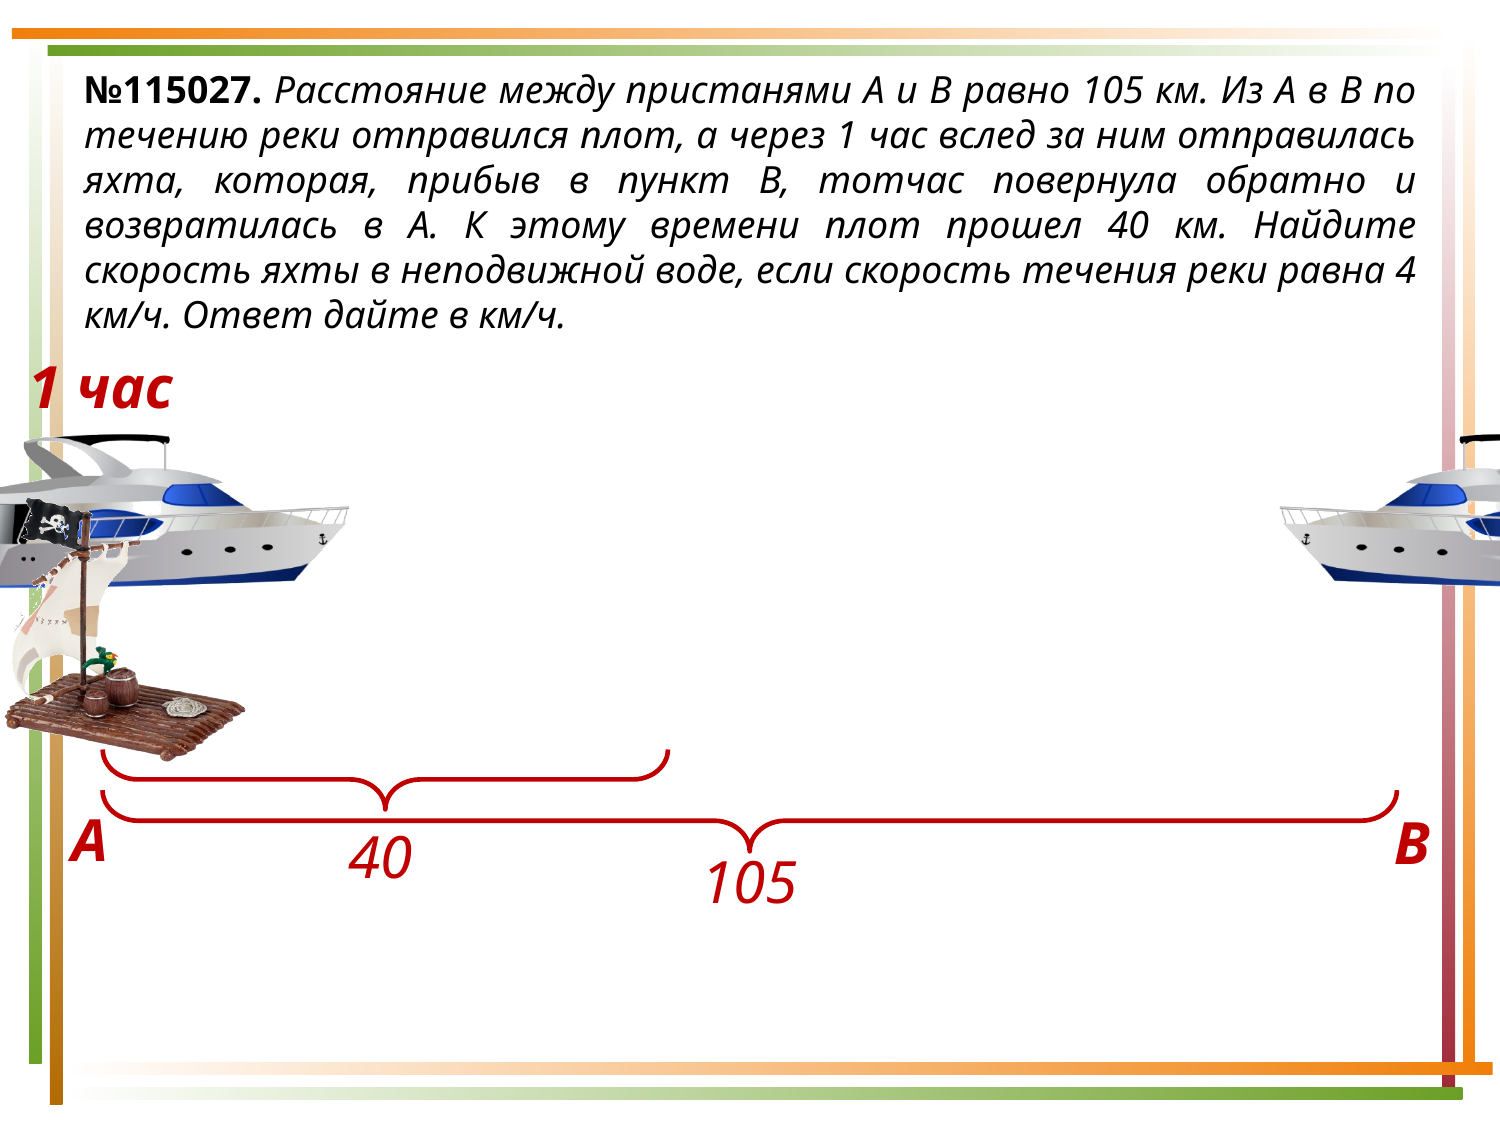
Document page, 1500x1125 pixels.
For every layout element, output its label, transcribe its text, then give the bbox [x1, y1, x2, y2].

text_box 1 час [13, 342, 188, 428]
text_box [574, 1062, 578, 1075]
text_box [53, 789, 1449, 924]
text_box №115027. Расстояние между пристанями A и B равно 105 км. Из A в B по течению реки отправился плот, а через 1 час вслед за ним отправилась яхта, которая, прибыв в пункт B, тотчас повернула обратно и возвратилась в A. К этому времени плот прошел 40 км. Найдите скорость яхты в неподвижной воде, если скорость течения реки равна 4 км/ч. Ответ дайте в км/ч. [69, 58, 1432, 344]
picture [0, 429, 350, 763]
picture [1278, 429, 1500, 590]
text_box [102, 749, 669, 899]
